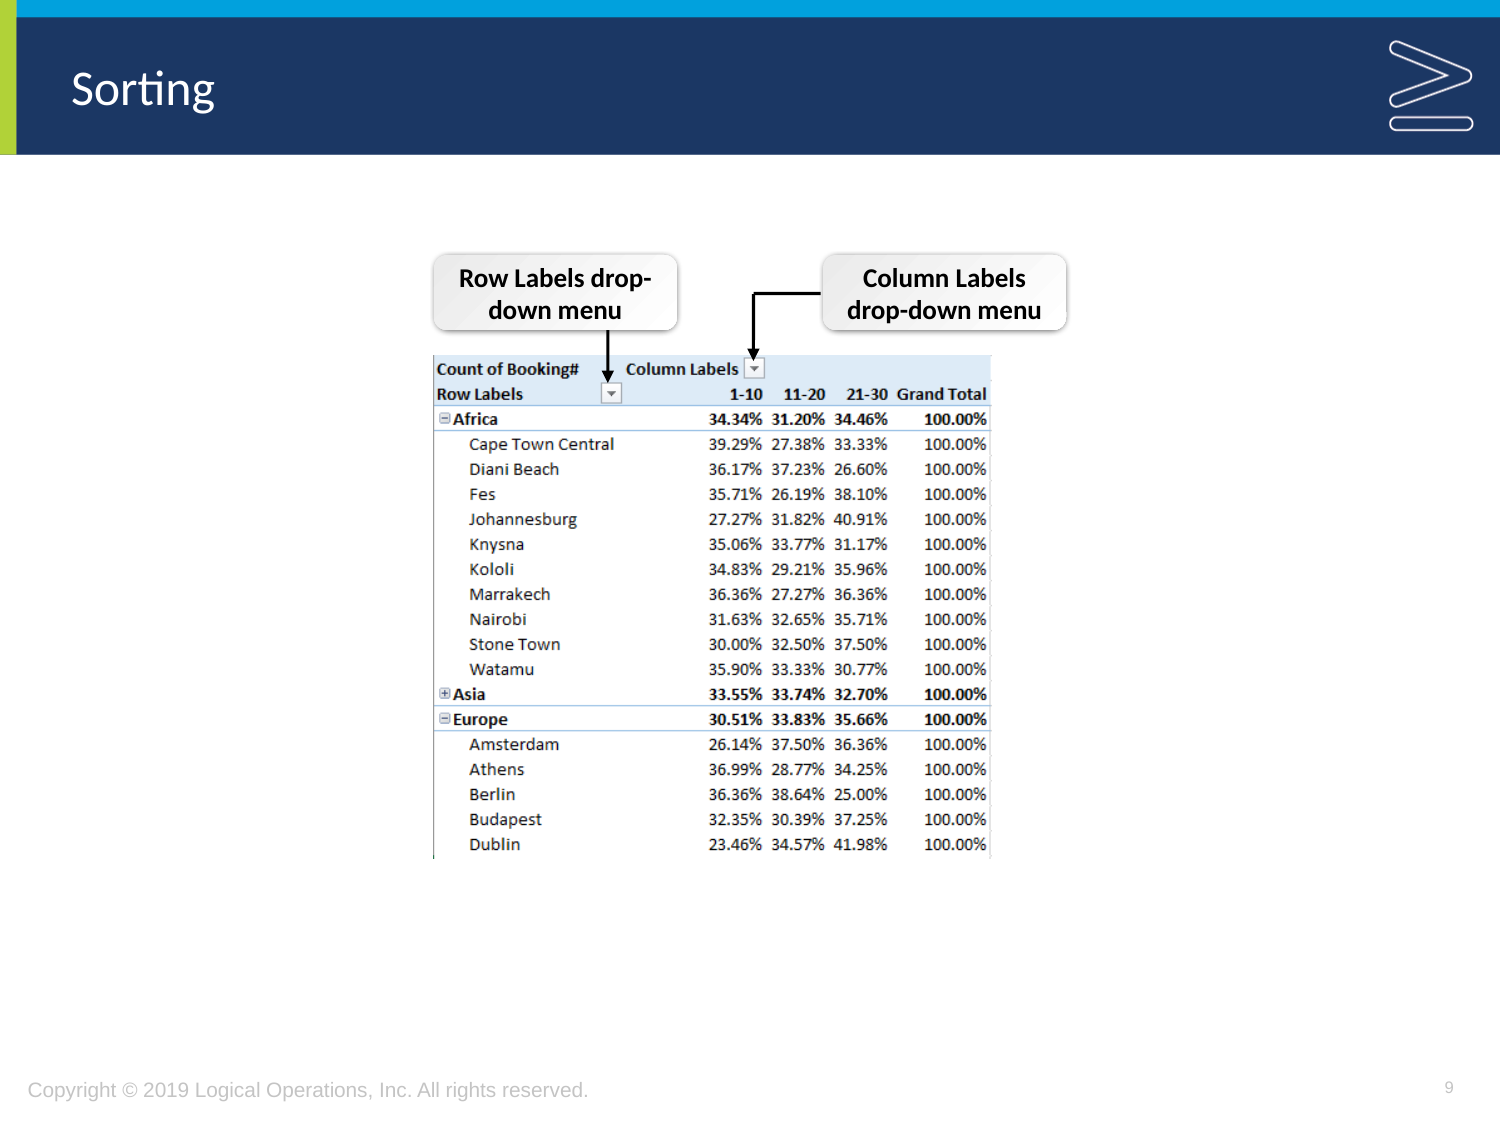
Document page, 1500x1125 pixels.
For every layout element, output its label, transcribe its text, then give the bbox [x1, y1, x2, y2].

picture [1350, 18, 1500, 155]
picture [0, 0, 56, 155]
title Sorting [56, 16, 1350, 155]
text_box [433, 254, 1067, 860]
slide_number 9 [1118, 1057, 1469, 1118]
